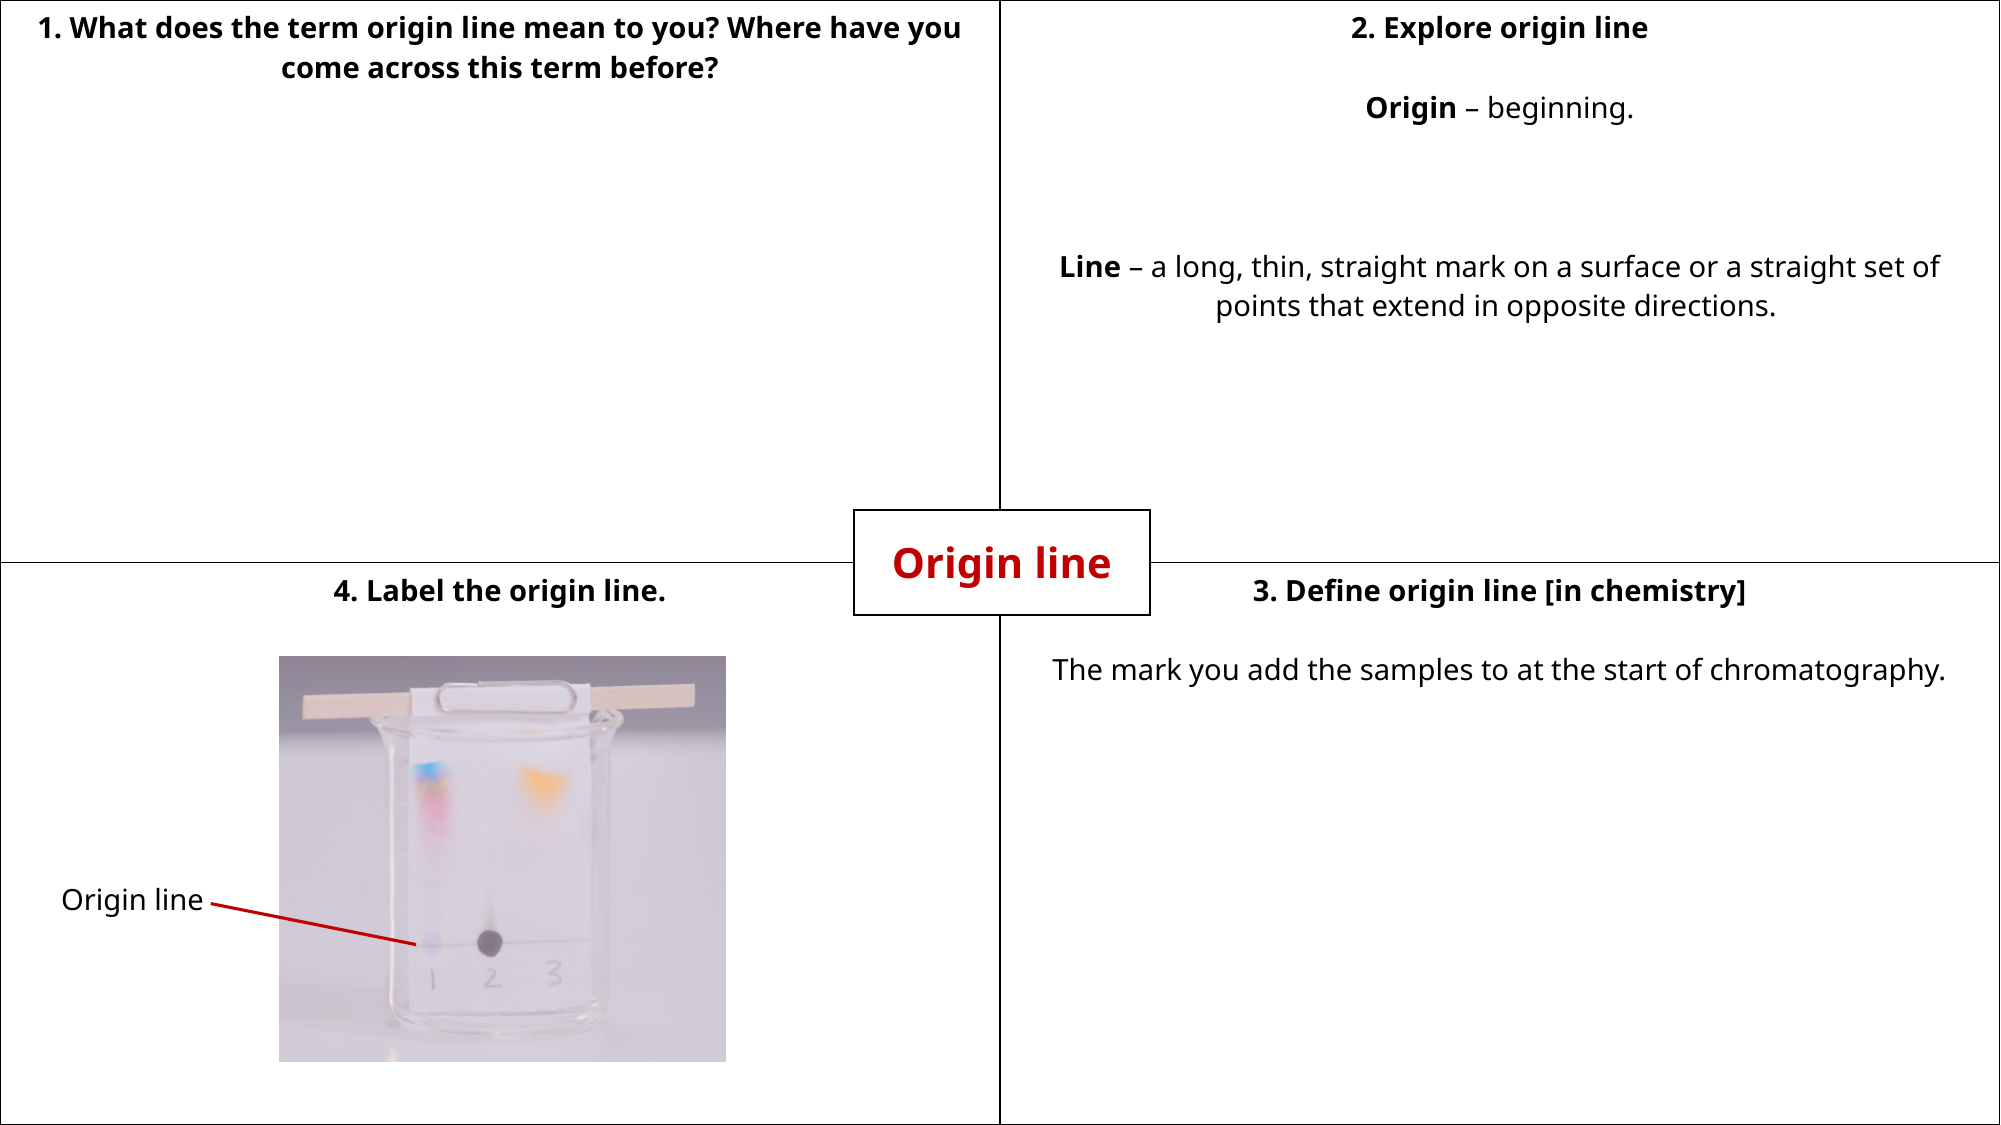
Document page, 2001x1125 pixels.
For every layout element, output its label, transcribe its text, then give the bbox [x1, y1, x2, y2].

table_header Origin line [855, 511, 1149, 614]
table_cell 4. Label the origin line. [1, 563, 999, 1124]
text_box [16, 656, 726, 1062]
table_header 1. What does the term origin line mean to you? Where have you come across this term before? [1, 1, 999, 562]
table_cell 3. Define origin line [in chemistry] The mark you add the samples to at the start of chromatography. [1001, 563, 1999, 1124]
table_header 2. Explore origin line Origin – beginning. Line – a long, thin, straight mark on a surface or a straight set of points that extend in opposite directions. [1001, 1, 1999, 562]
